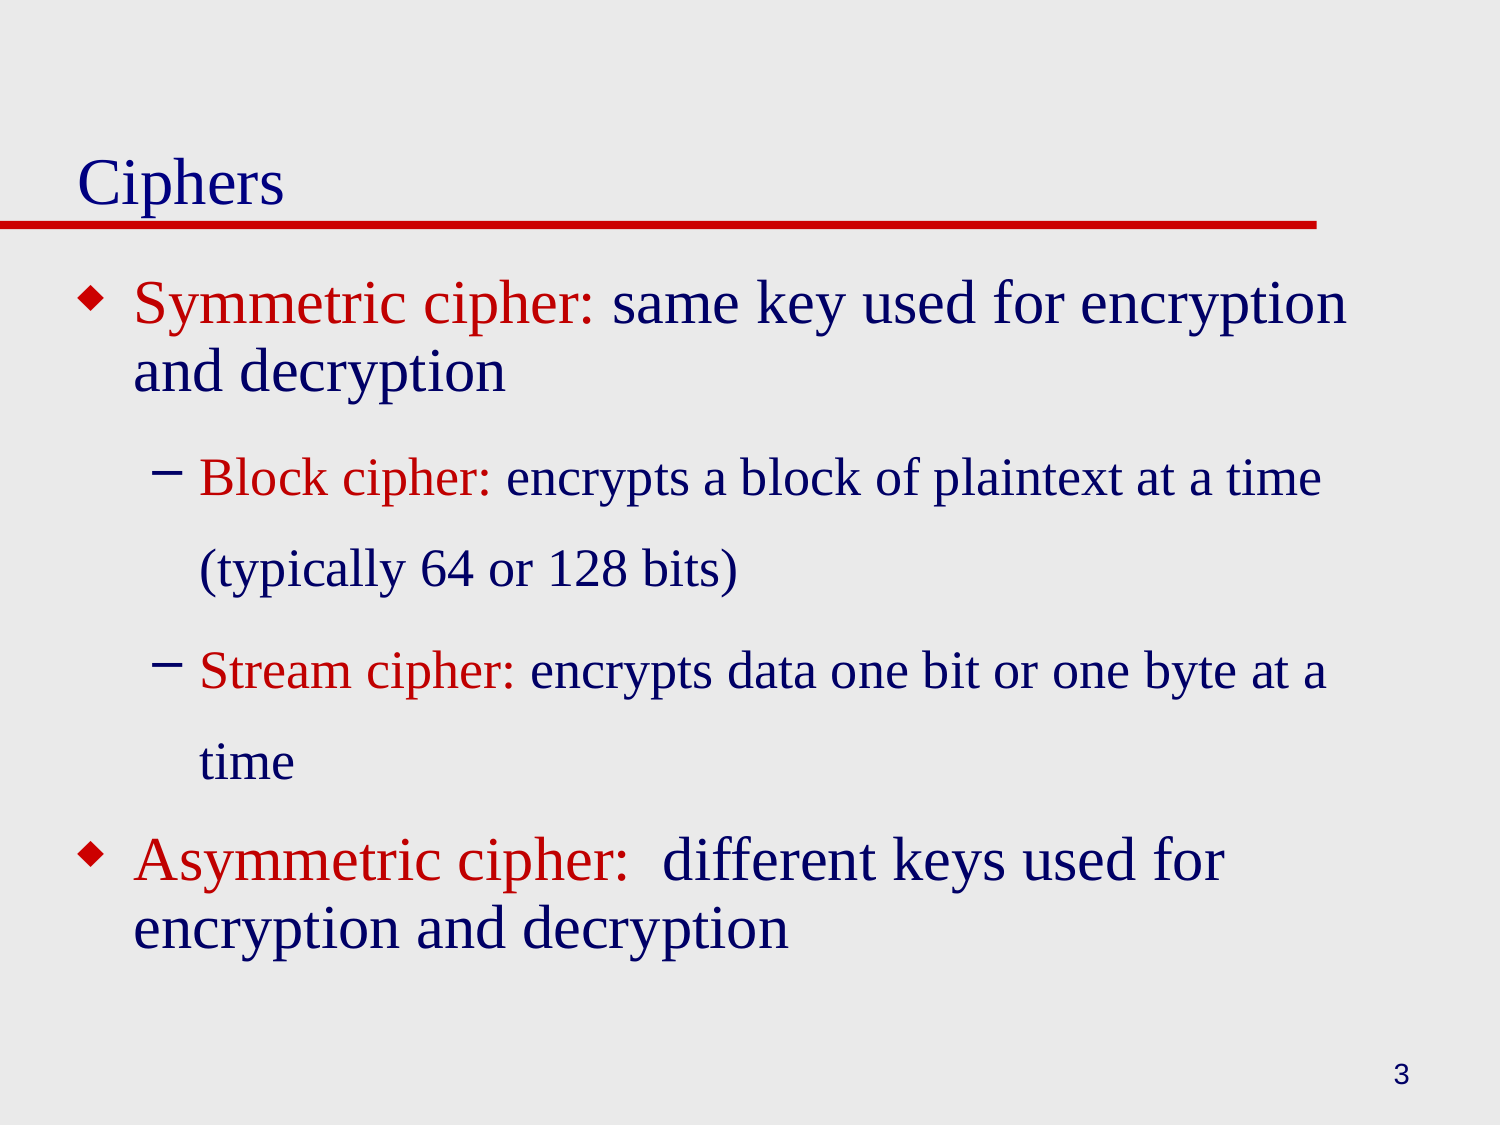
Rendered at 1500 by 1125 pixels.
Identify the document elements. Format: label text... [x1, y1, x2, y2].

slide_number 3 [1074, 1042, 1426, 1103]
list Symmetric cipher: same key used for encryption and decryption Block cipher: encrypts a block of plaintext at a time (typically 64 or 128 bits) Stream cipher: encrypts data one bit or one byte at a time Asymmetric cipher: different keys used for encryption and decryption [62, 262, 1413, 1006]
title Ciphers [62, 43, 1338, 226]
